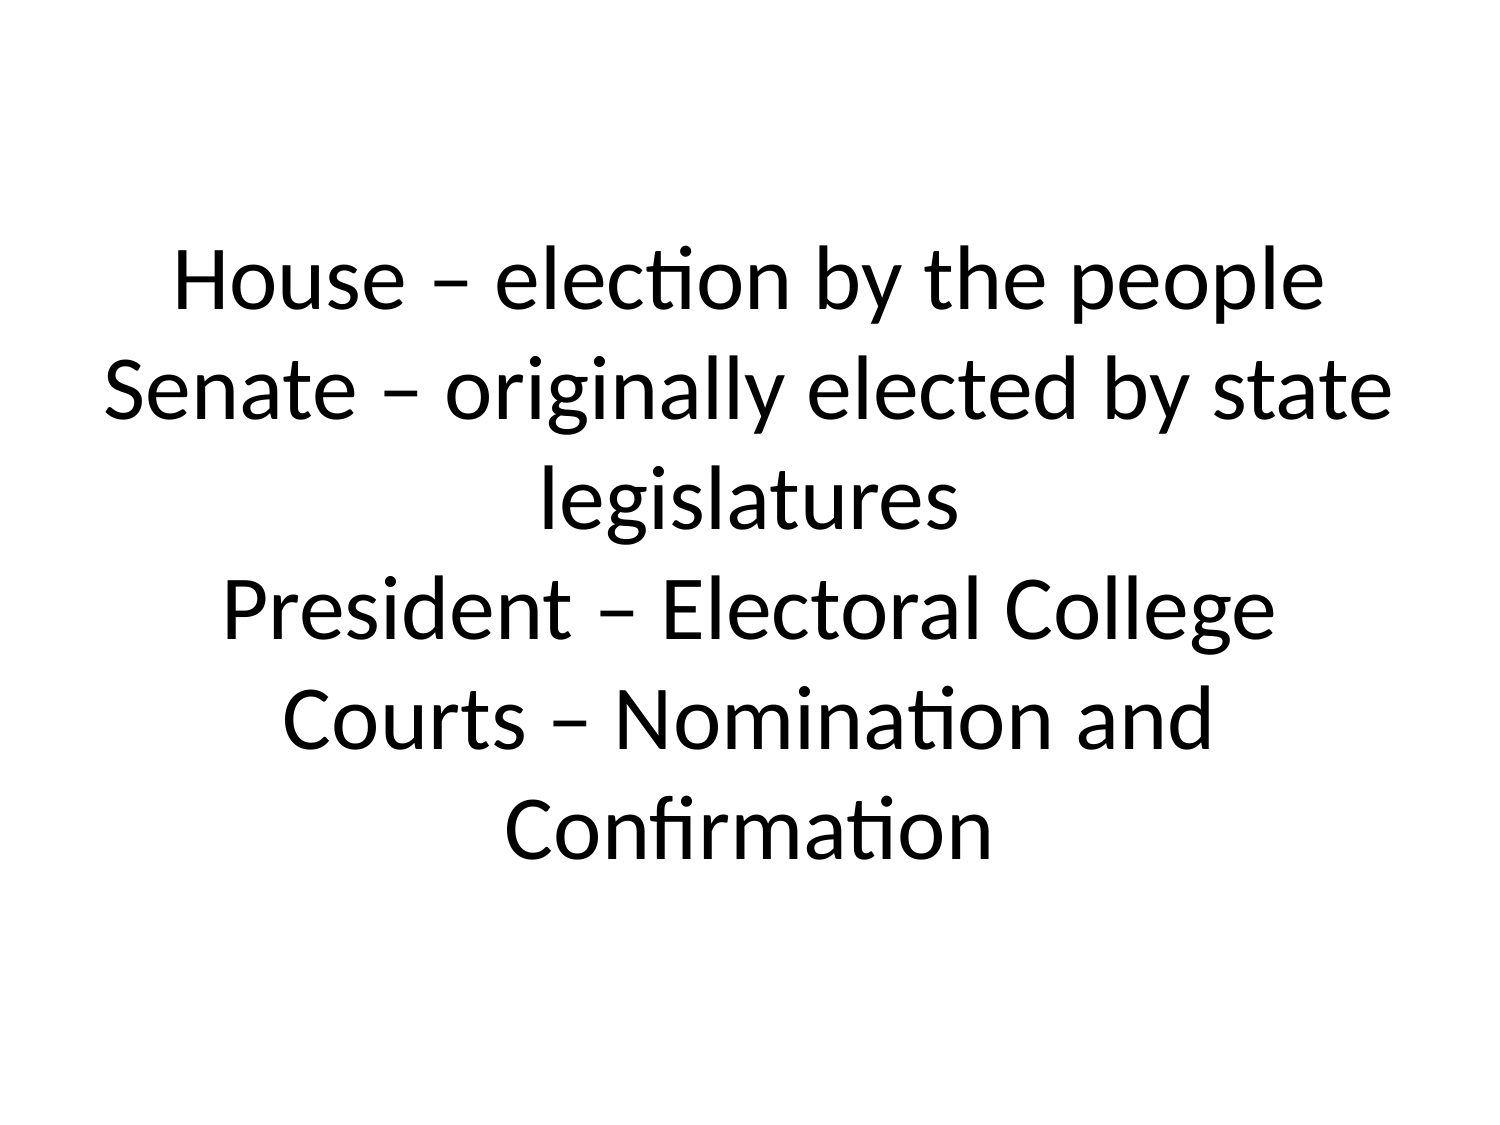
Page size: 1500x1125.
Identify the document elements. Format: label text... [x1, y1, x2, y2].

title House – election by the people Senate – originally elected by state legislatures President – Electoral College Courts – Nomination and Confirmation [74, 44, 1426, 1051]
